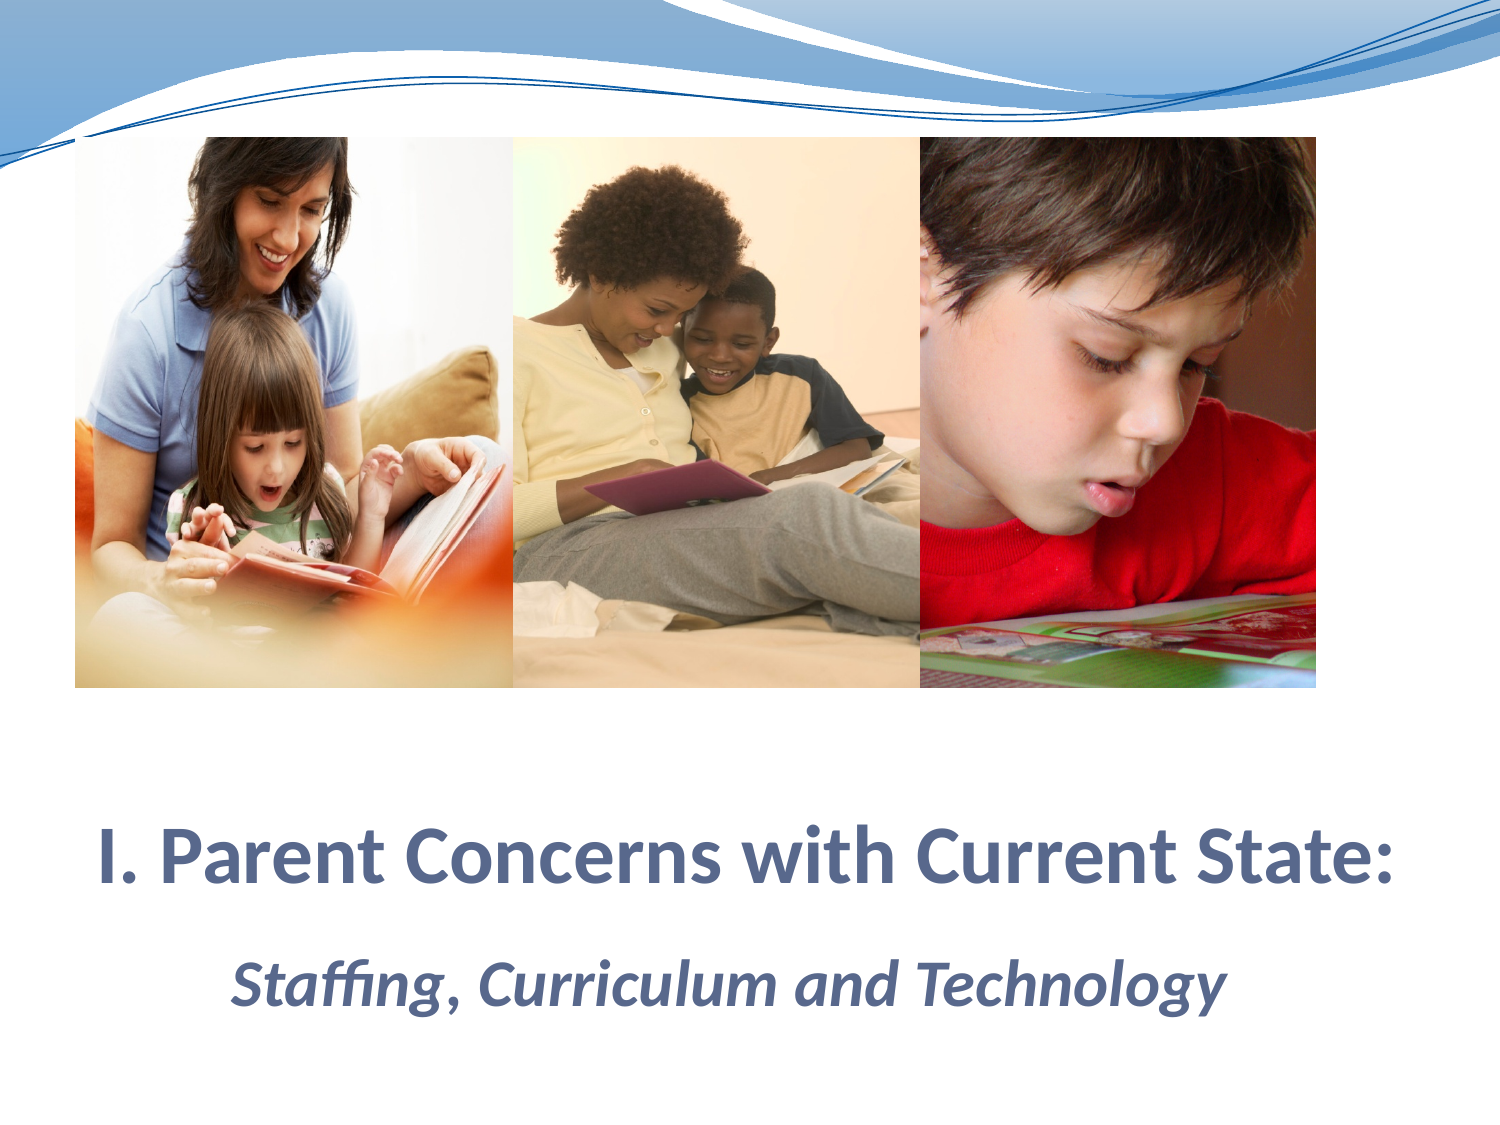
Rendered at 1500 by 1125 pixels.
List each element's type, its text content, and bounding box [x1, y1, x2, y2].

title I. Parent Concerns with Current State: Staffing, Curriculum and Technology [49, 587, 1426, 1101]
table_cell Destiny (A) [78, 688, 1311, 693]
table_cell Wayland [67, 587, 1322, 700]
picture [74, 137, 1316, 688]
